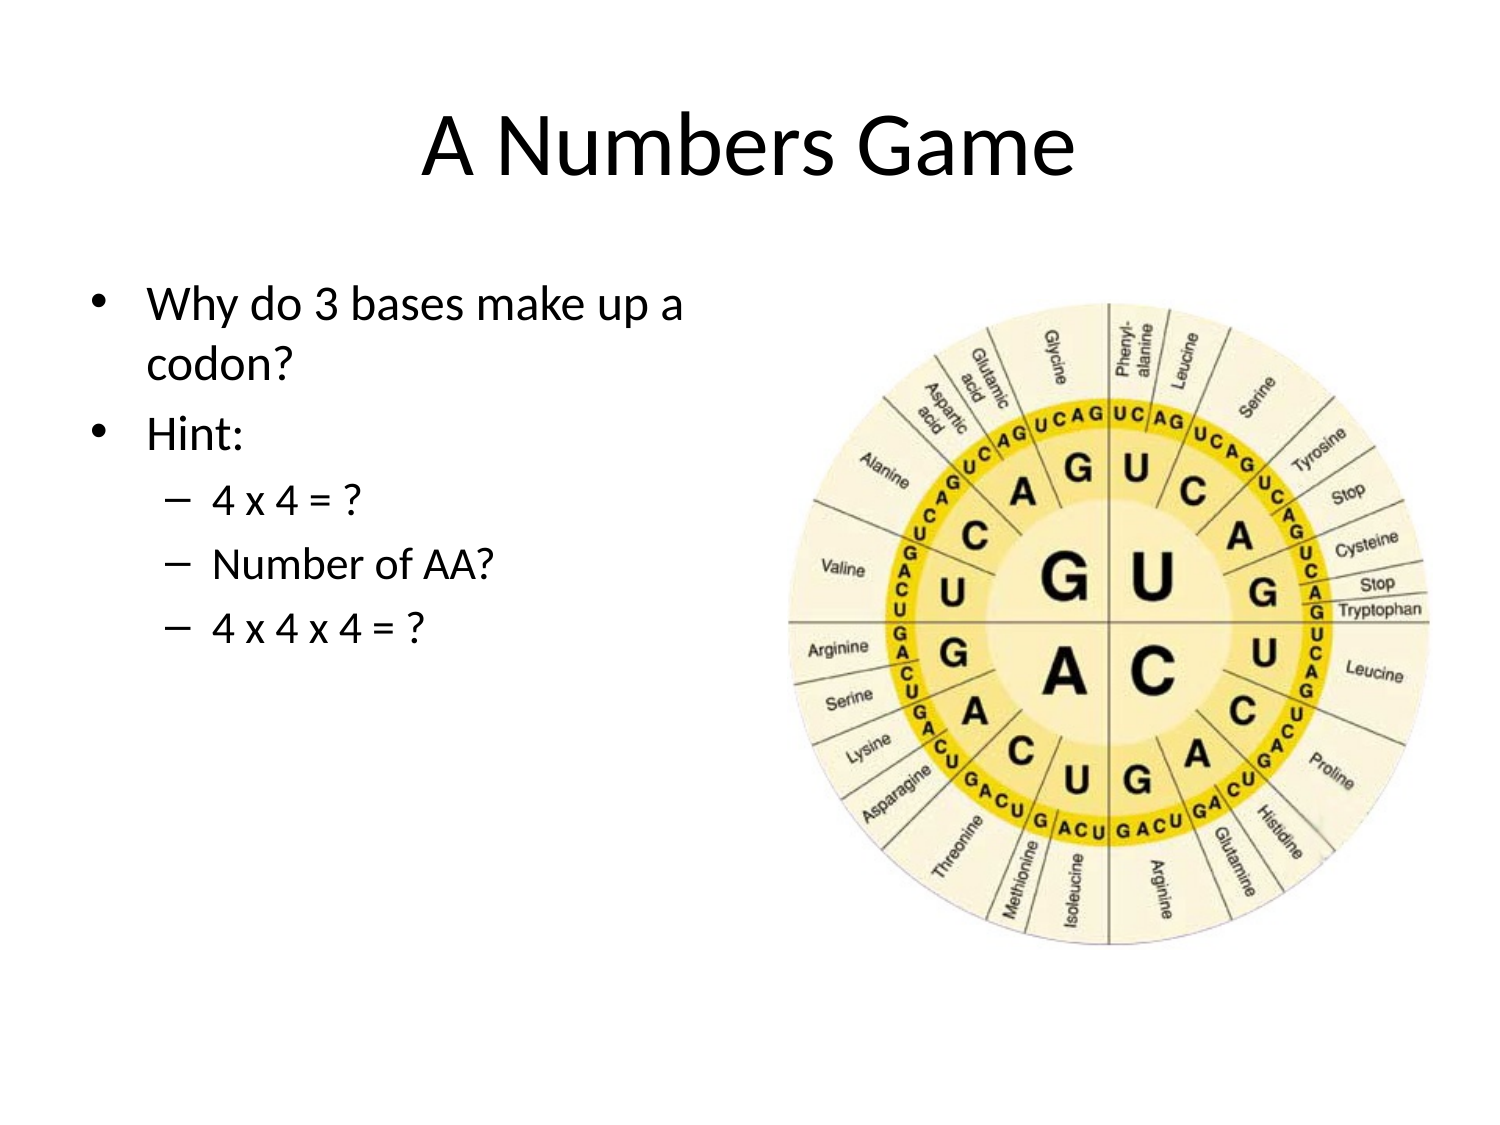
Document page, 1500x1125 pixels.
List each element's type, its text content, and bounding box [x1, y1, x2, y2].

picture [787, 299, 1434, 951]
list Why do 3 bases make up a codon? Hint: 4 x 4 = ? Number of AA? 4 x 4 x 4 = ? [75, 262, 738, 1005]
title A Numbers Game [75, 45, 1425, 233]
